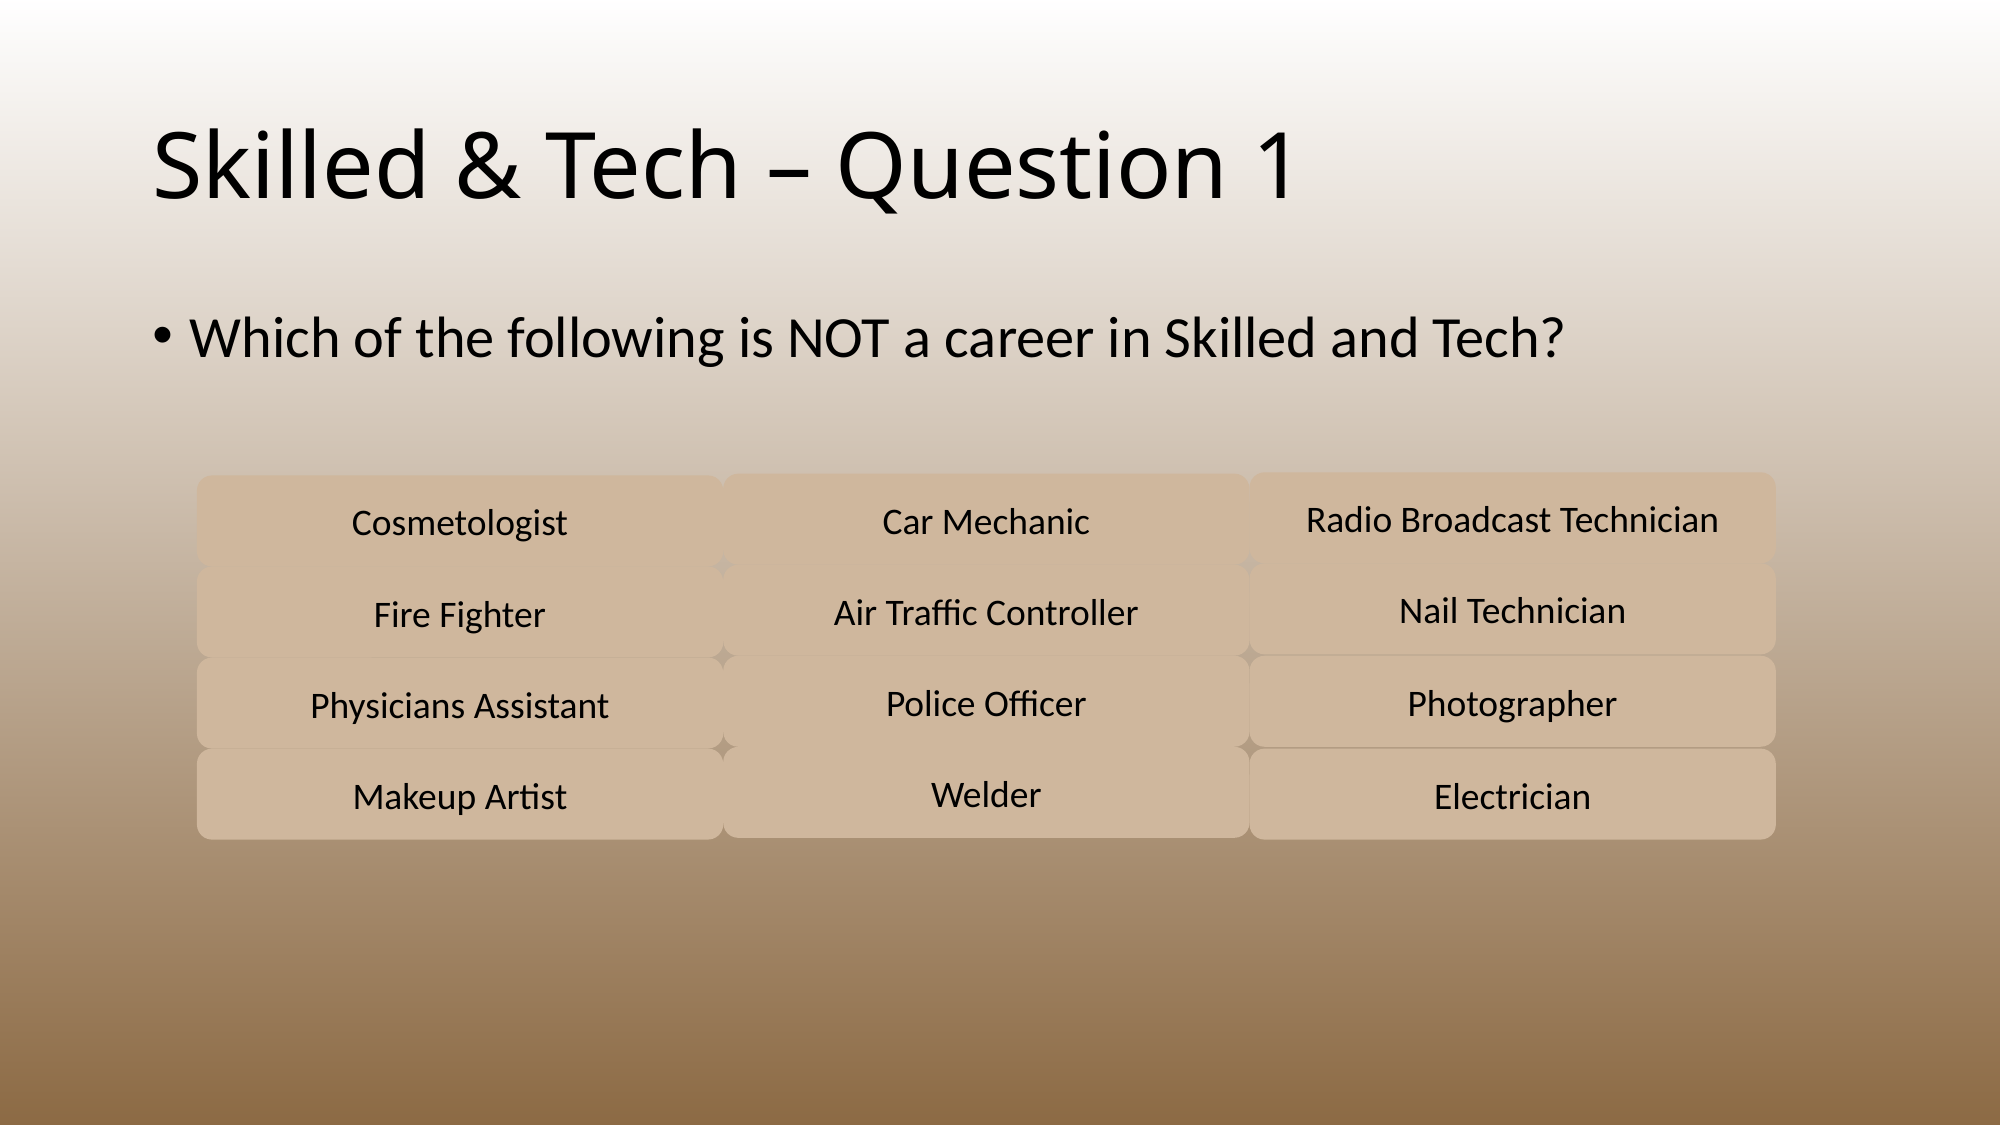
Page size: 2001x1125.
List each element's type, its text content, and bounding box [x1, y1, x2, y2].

text_box Nail Technician [1248, 562, 1777, 655]
text_box Photographer [1248, 654, 1777, 748]
text_box Cosmetologist [195, 474, 724, 566]
text_box Fire Fighter [195, 565, 724, 657]
text_box Electrician [1248, 747, 1777, 841]
list Which of the following is NOT a career in Skilled and Tech? [137, 299, 1863, 1014]
text_box Physicians Assistant [195, 656, 724, 748]
text_box Welder [722, 745, 1250, 839]
text_box Makeup Artist [195, 747, 723, 841]
text_box Car Mechanic [722, 472, 1250, 565]
text_box Air Traffic Controller [722, 563, 1250, 656]
text_box Radio Broadcast Technician [1248, 471, 1777, 563]
text_box Police Officer [722, 654, 1249, 747]
title Skilled & Tech – Question 1 [137, 59, 1863, 278]
